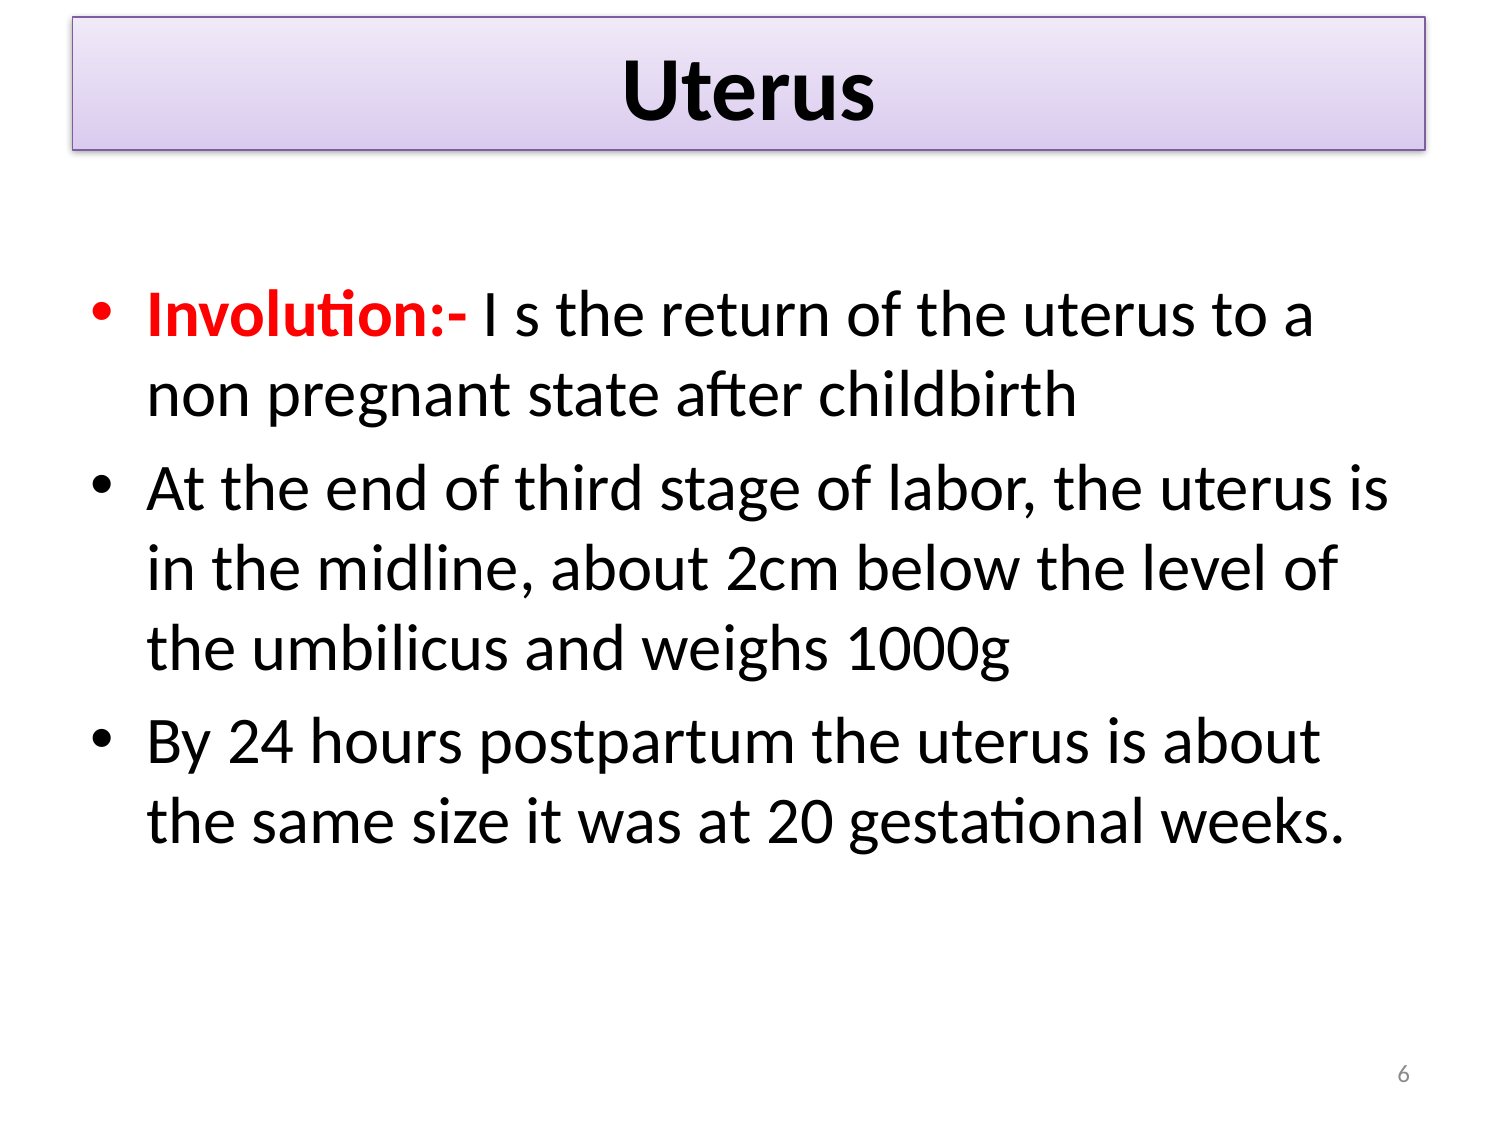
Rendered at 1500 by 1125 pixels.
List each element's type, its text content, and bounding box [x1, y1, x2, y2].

list Involution:- I s the return of the uterus to a non pregnant state after childbirth At the end of third stage of labor, the uterus is in the midline, about 2cm below the level of the umbilicus and weighs 1000g By 24 hours postpartum the uterus is about the same size it was at 20 gestational weeks. [75, 262, 1425, 1005]
title Uterus [72, 16, 1426, 151]
slide_number 6 [1074, 1042, 1425, 1103]
